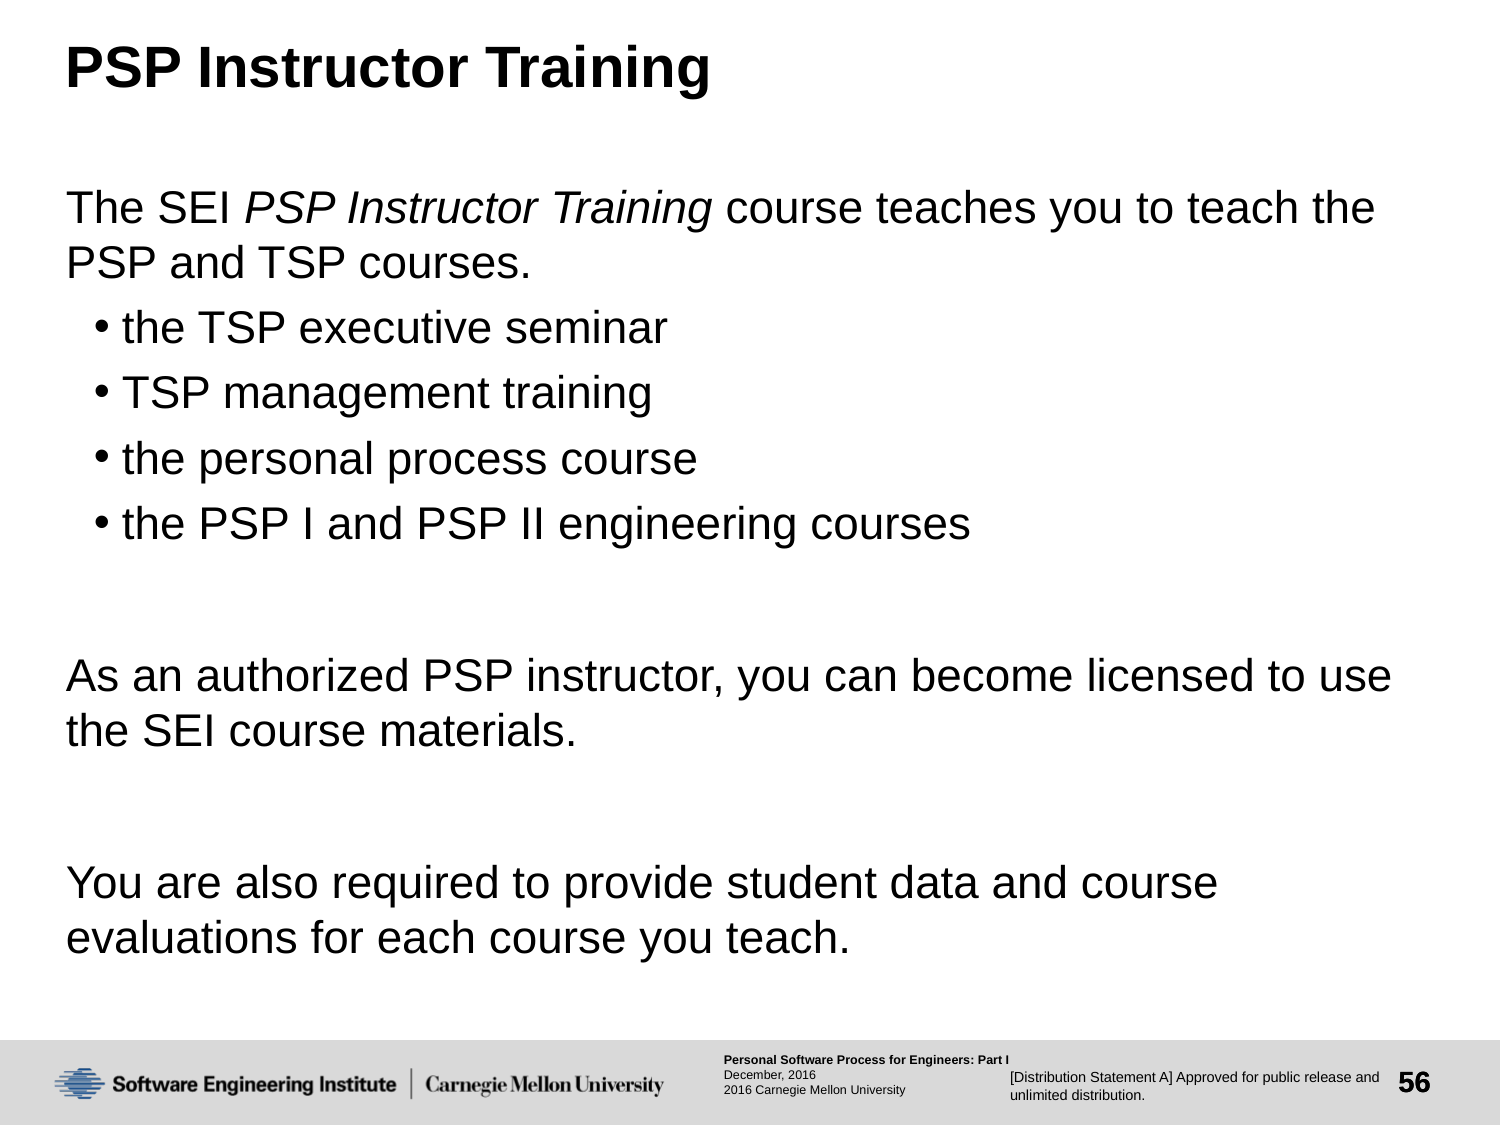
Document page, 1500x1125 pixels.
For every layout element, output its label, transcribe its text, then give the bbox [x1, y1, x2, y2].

title PSP Instructor Training [65, 37, 1313, 148]
list The SEI PSP Instructor Training course teaches you to teach the PSP and TSP courses. the TSP executive seminar TSP management training the personal process course the PSP I and PSP II engineering courses As an authorized PSP instructor, you can become licensed to use the SEI course materials. You are also required to provide student data and course evaluations for each course you teach. [65, 177, 1431, 1000]
picture [46, 1061, 673, 1104]
